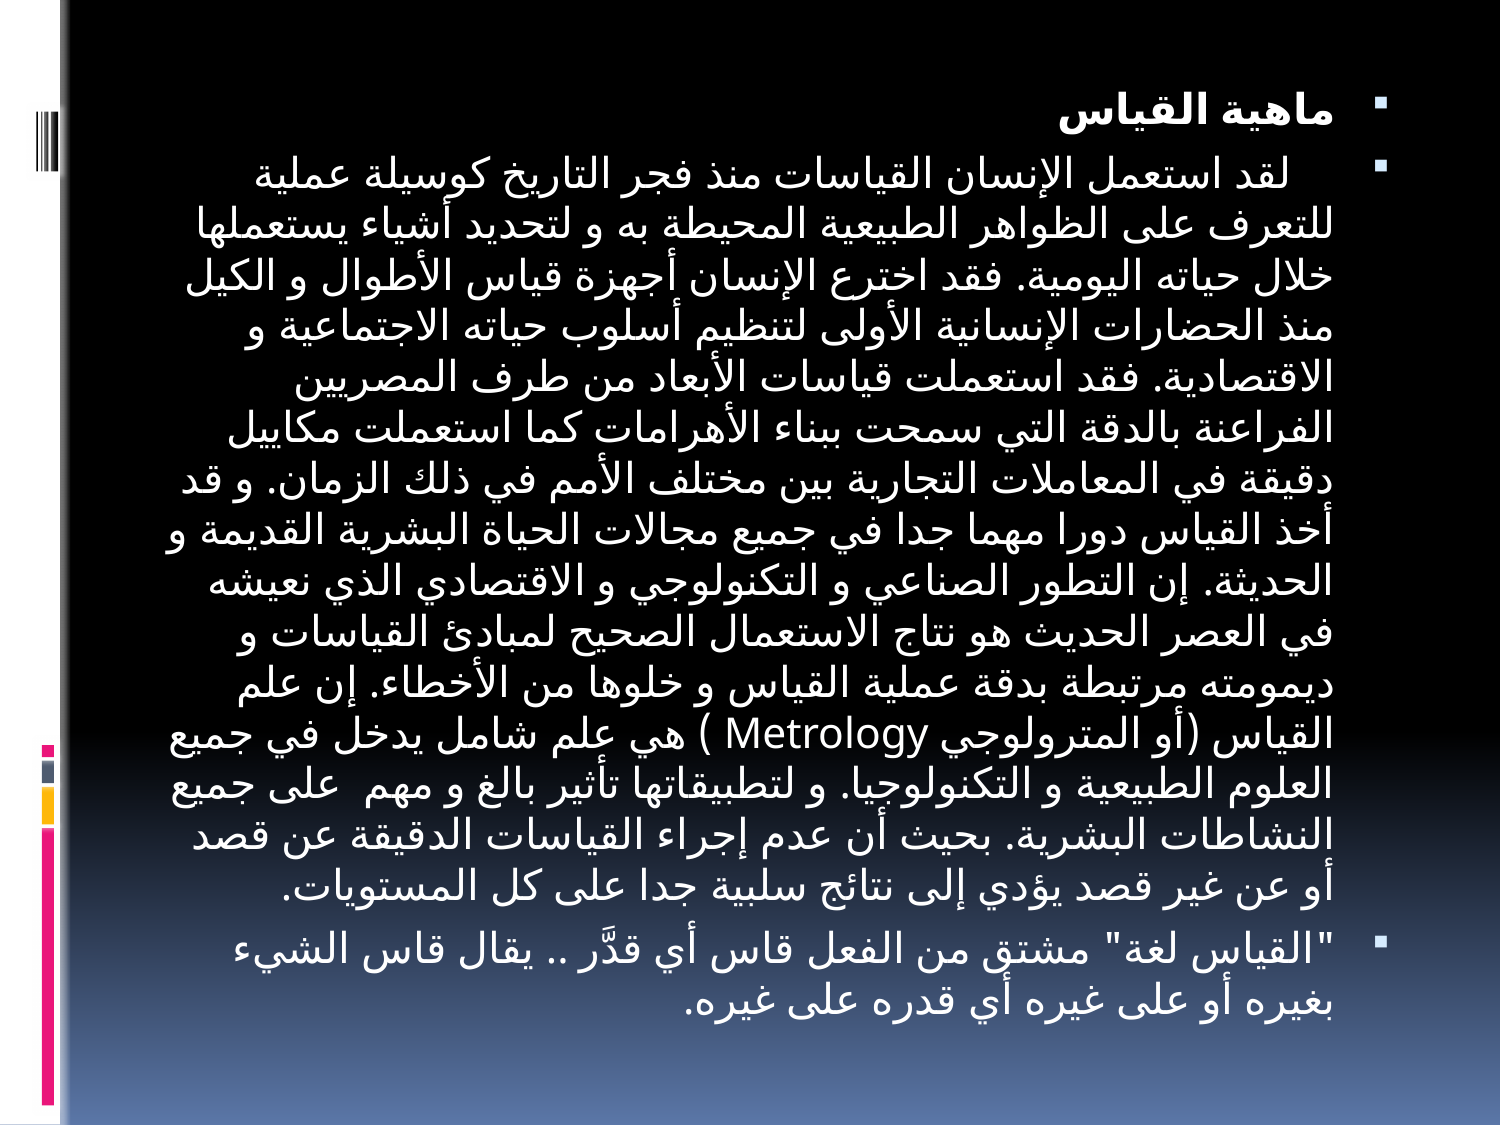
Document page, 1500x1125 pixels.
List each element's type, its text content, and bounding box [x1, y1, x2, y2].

list ماهية القياس لقد استعمل الإنسان القياسات منذ فجر التاريخ كوسيلة عملية للتعرف على الظواهر الطبيعية المحيطة به و لتحديد أشياء يستعملها خلال حياته اليومية. فقد اخترع الإنسان أجهزة قياس الأطوال و الكيل منذ الحضارات الإنسانية الأولى لتنظيم أسلوب حياته الاجتماعية و الاقتصادية. فقد استعملت قياسات الأبعاد من طرف المصريين الفراعنة بالدقة التي سمحت ببناء الأهرامات كما استعملت مكاييل دقيقة في المعاملات التجارية بين مختلف الأمم في ذلك الزمان. و قد أخذ القياس دورا مهما جدا في جميع مجالات الحياة البشرية القديمة و الحديثة. إن التطور الصناعي و التكنولوجي و الاقتصادي الذي نعيشه في العصر الحديث هو نتاج الاستعمال الصحيح لمبادئ القياسات و ديمومته مرتبطة بدقة عملية القياس و خلوها من الأخطاء. إن علم القياس (أو المترولوجي Metrology ) هي علم شامل يدخل في جميع العلوم الطبيعية و التكنولوجيا. و لتطبيقاتها تأثير بالغ و مهم على جميع النشاطات البشرية. بحيث أن عدم إجراء القياسات الدقيقة عن قصد أو عن غير قصد يؤدي إلى نتائج سلبية جدا على كل المستويات. "القياس لغة" مشتق من الفعل قاس أي قدَّر .. يقال قاس الشيء بغيره أو على غيره أي قدره على غيره. [150, 75, 1413, 1063]
